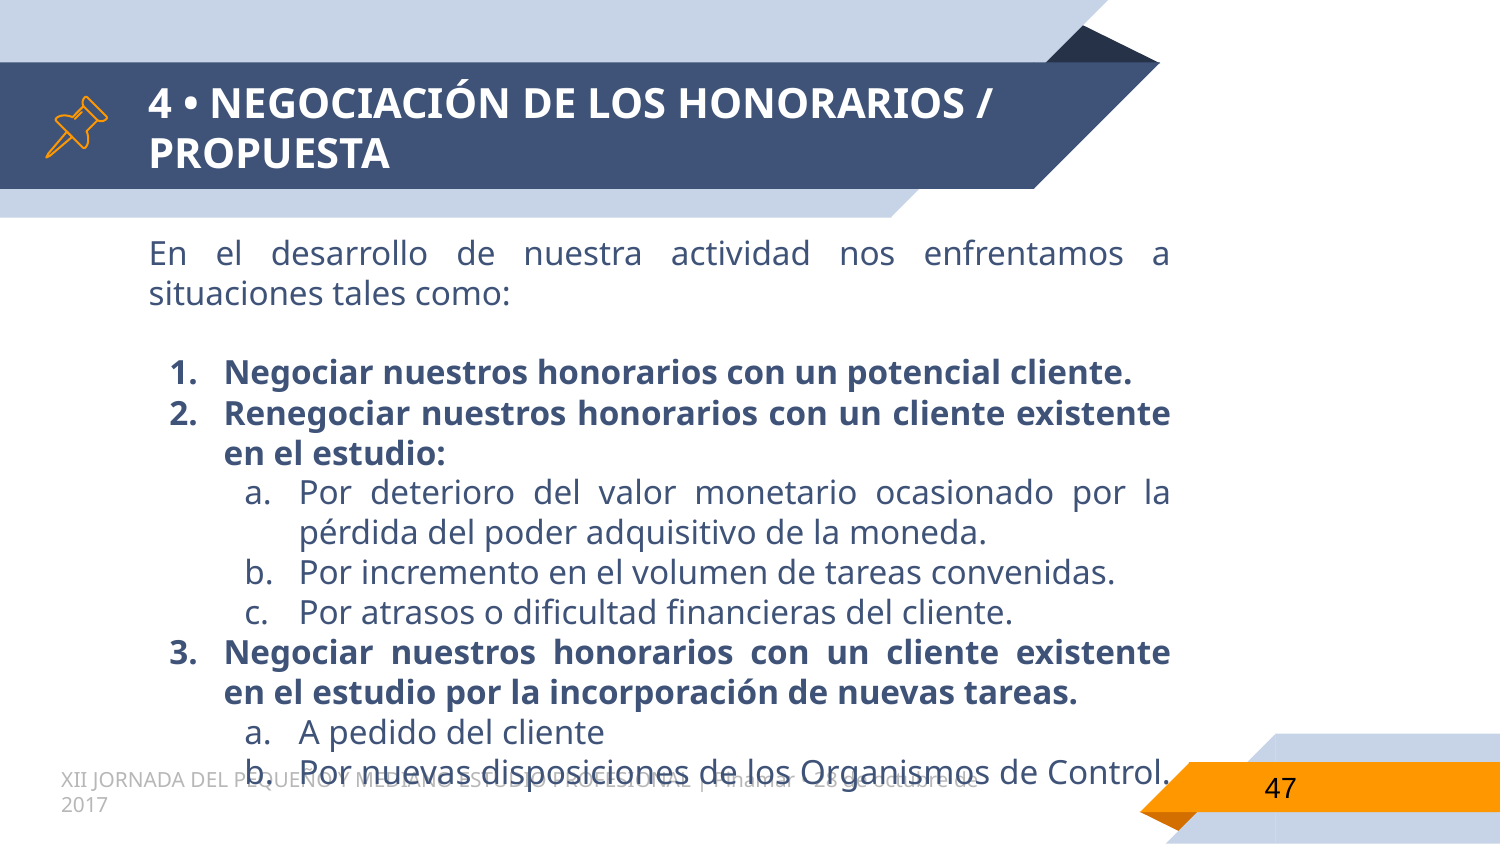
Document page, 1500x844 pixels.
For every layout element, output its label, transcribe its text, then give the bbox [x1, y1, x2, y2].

title 4 • NEGOCIACIÓN DE LOS HONORARIOS / PROPUESTA [133, 64, 1101, 190]
slide_number 47 [1249, 760, 1494, 813]
text_box En el desarrollo de nuestra actividad nos enfrentamos a situaciones tales como: Negociar nuestros honorarios con un potencial cliente. Renegociar nuestros honorarios con un cliente existente en el estudio: Por deterioro del valor monetario ocasionado por la pérdida del poder adquisitivo de la moneda. Por incremento en el volumen de tareas convenidas. Por atrasos o dificultad financieras del cliente. Negociar nuestros honorarios con un cliente existente en el estudio por la incorporación de nuevas tareas. A pedido del cliente Por nuevas disposiciones de los Organismos de Control. [133, 217, 1188, 791]
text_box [46, 96, 108, 158]
